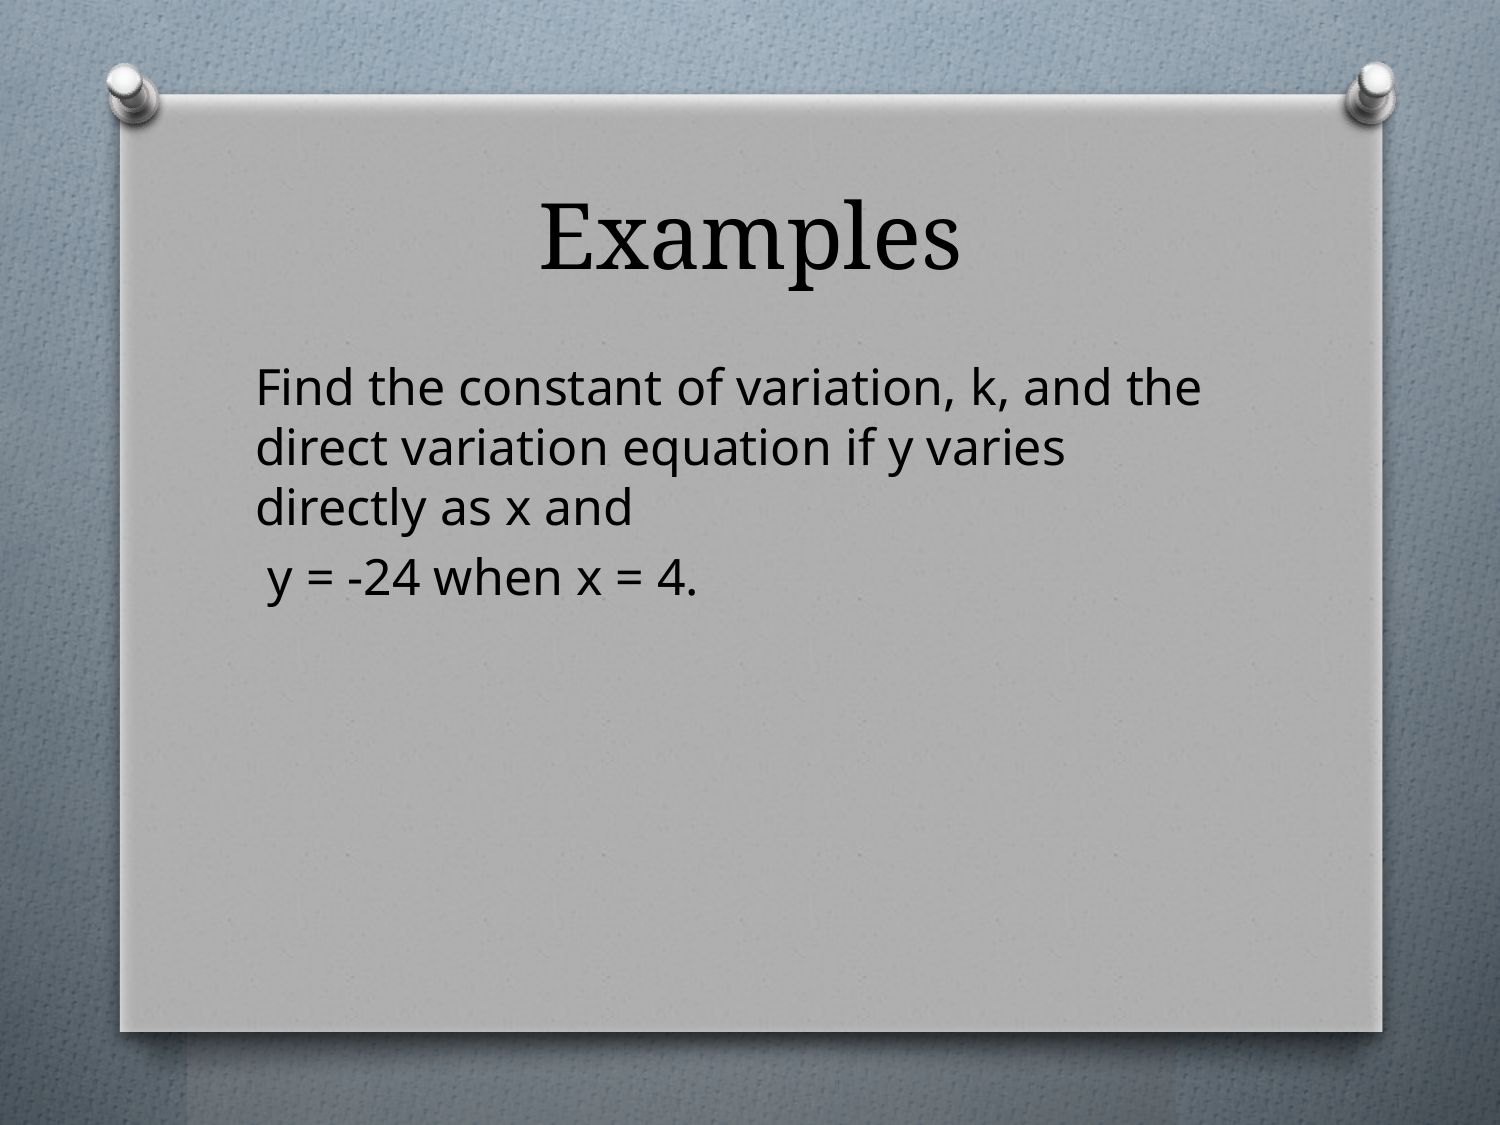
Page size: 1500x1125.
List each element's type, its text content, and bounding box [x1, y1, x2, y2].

picture [1317, 35, 1439, 156]
picture [75, 29, 198, 153]
list Find the constant of variation, k, and the direct variation equation if y varies directly as x and y = -24 when x = 4. [240, 347, 1257, 939]
title Examples [179, 134, 1323, 332]
